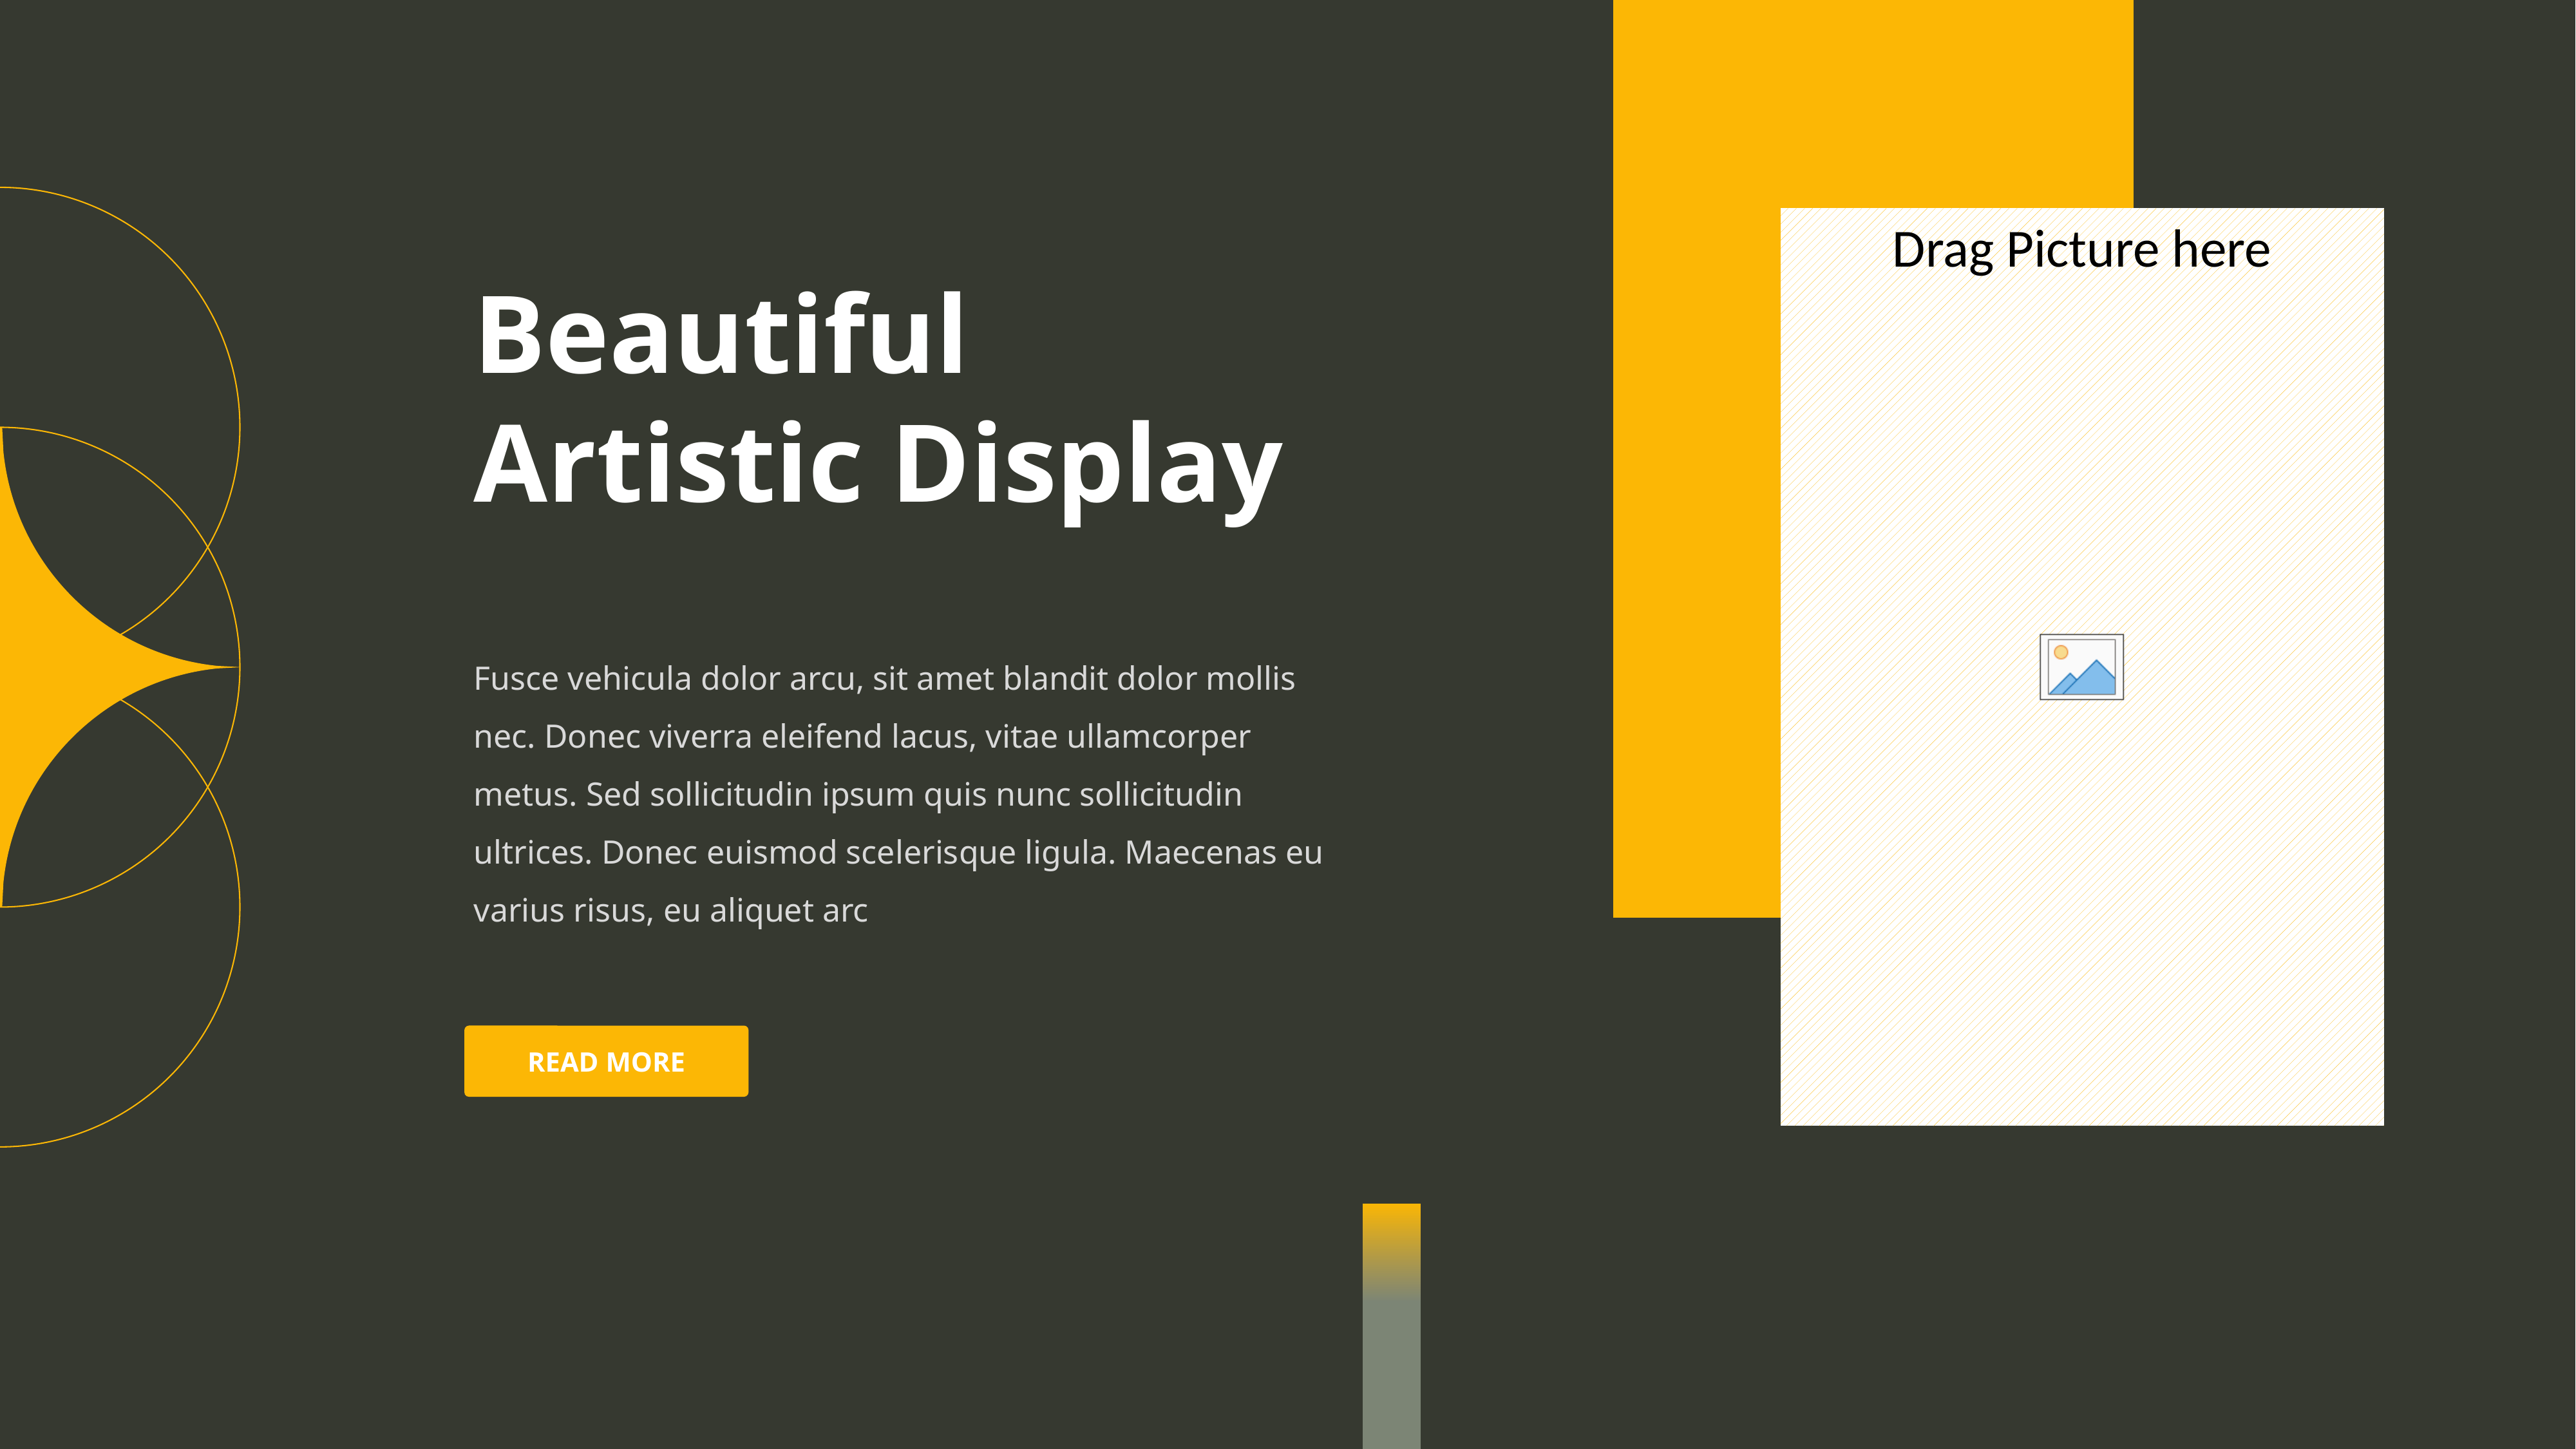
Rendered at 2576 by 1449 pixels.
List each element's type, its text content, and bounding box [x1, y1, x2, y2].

text_box [1362, 1203, 1421, 1449]
text_box [464, 1025, 750, 1098]
text_box Beautiful Artistic Display [464, 261, 1306, 528]
picture [1780, 208, 2385, 1126]
text_box Fusce vehicula dolor arcu, sit amet blandit dolor mollis nec. Donec viverra eleifend lacus, vitae ullamcorper metus. Sed sollicitudin ipsum quis nunc sollicitudin ultrices. Donec euismod scelerisque ligula. Maecenas eu varius risus, eu aliquet arc [464, 634, 1363, 934]
text_box READ MORE [493, 1040, 719, 1082]
